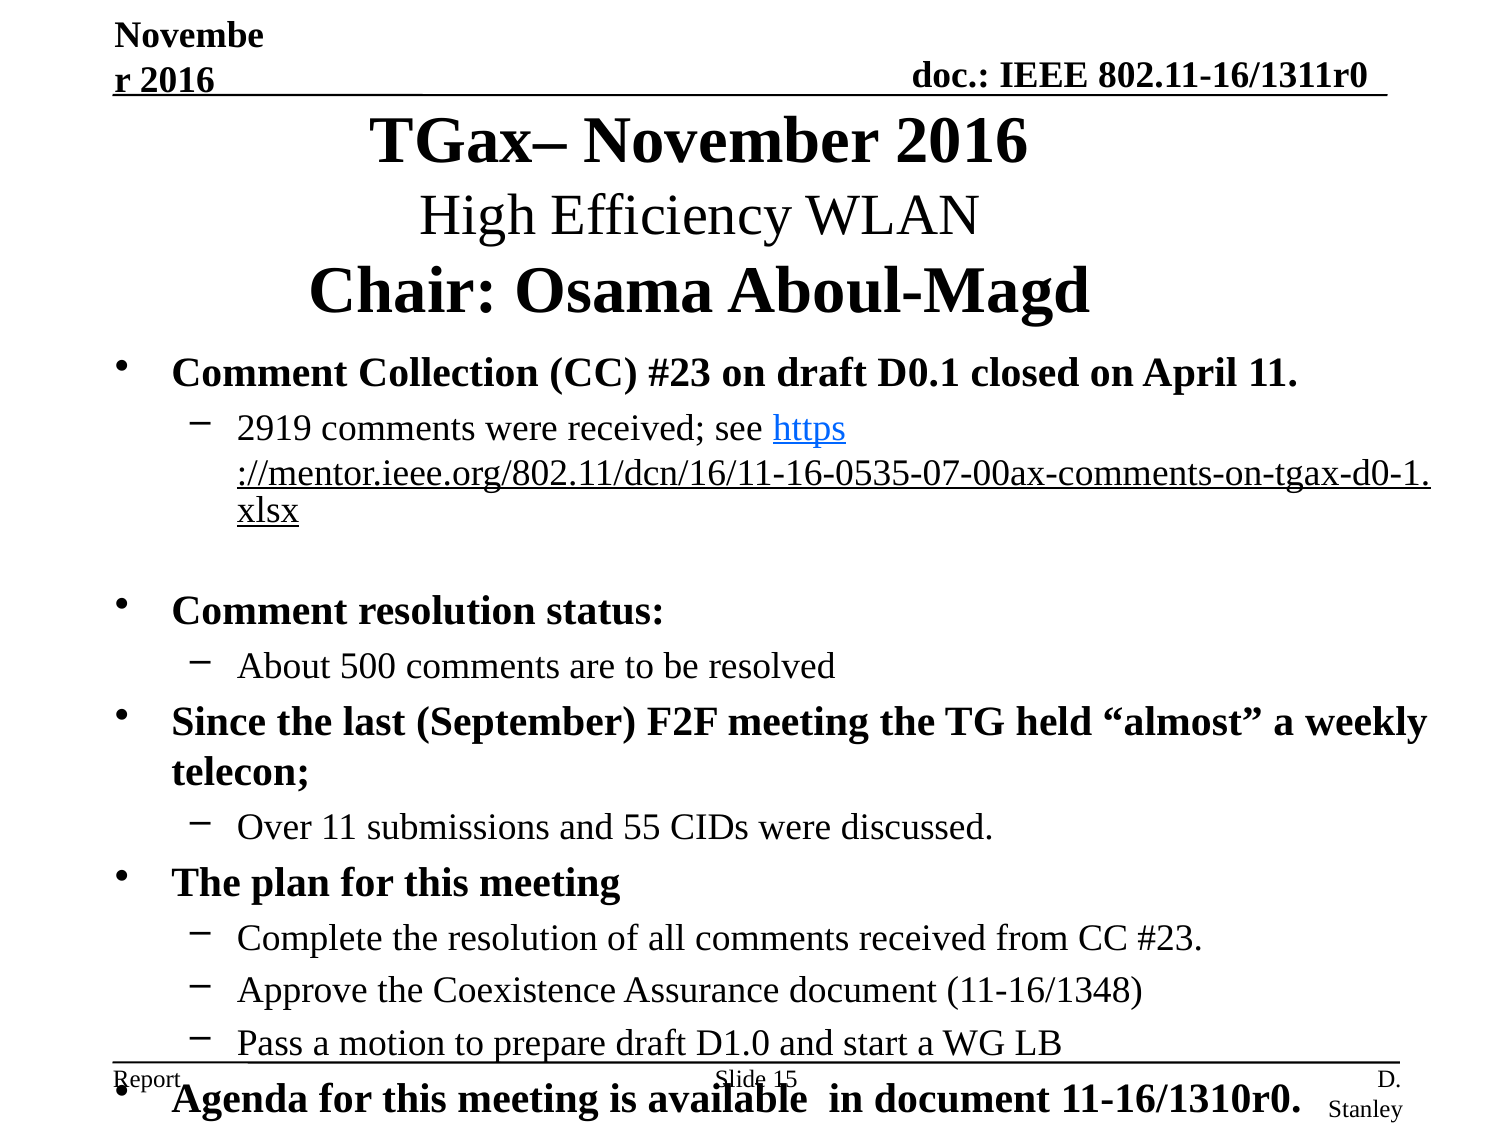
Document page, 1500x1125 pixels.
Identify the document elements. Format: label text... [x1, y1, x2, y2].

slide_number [114, 54, 274, 101]
title TGax– November 2016 High Efficiency WLAN Chair: Osama Aboul-Magd [62, 125, 1338, 388]
list Comment Collection (CC) #23 on draft D0.1 closed on April 11. 2919 comments were received; see https://mentor.ieee.org/802.11/dcn/16/11-16-0535-07-00ax-comments-on-tgax-d0-1.xlsx Comment resolution status: About 500 comments are to be resolved Since the last (September) F2F meeting the TG held “almost” a weekly telecon; Over 11 submissions and 55 CIDs were discussed. The plan for this meeting Complete the resolution of all comments received from CC #23. Approve the Coexistence Assurance document (11-16/1348) Pass a motion to prepare draft D1.0 and start a WG LB Agenda for this meeting is available in document 11-16/1310r0. [99, 337, 1463, 1113]
